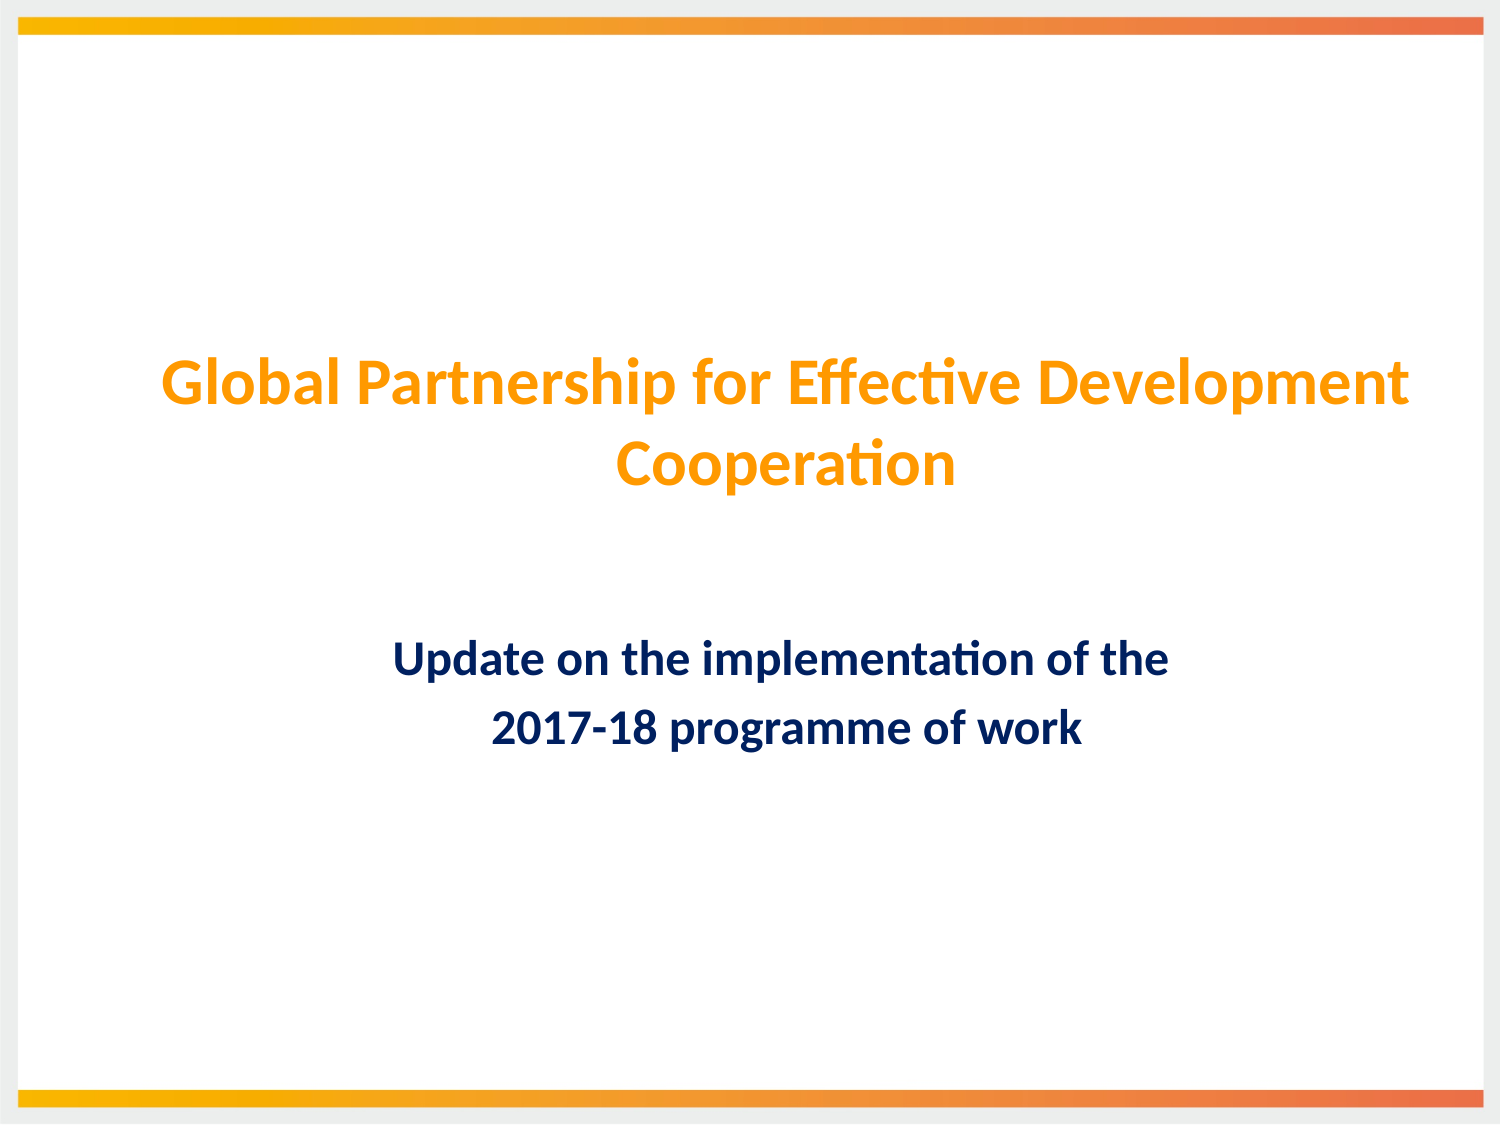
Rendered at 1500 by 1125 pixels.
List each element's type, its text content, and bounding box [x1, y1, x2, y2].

picture [0, 0, 1500, 1125]
list Global Partnership for Effective Development Cooperation Update on the implementation of the 2017-18 programme of work [123, 237, 1451, 813]
